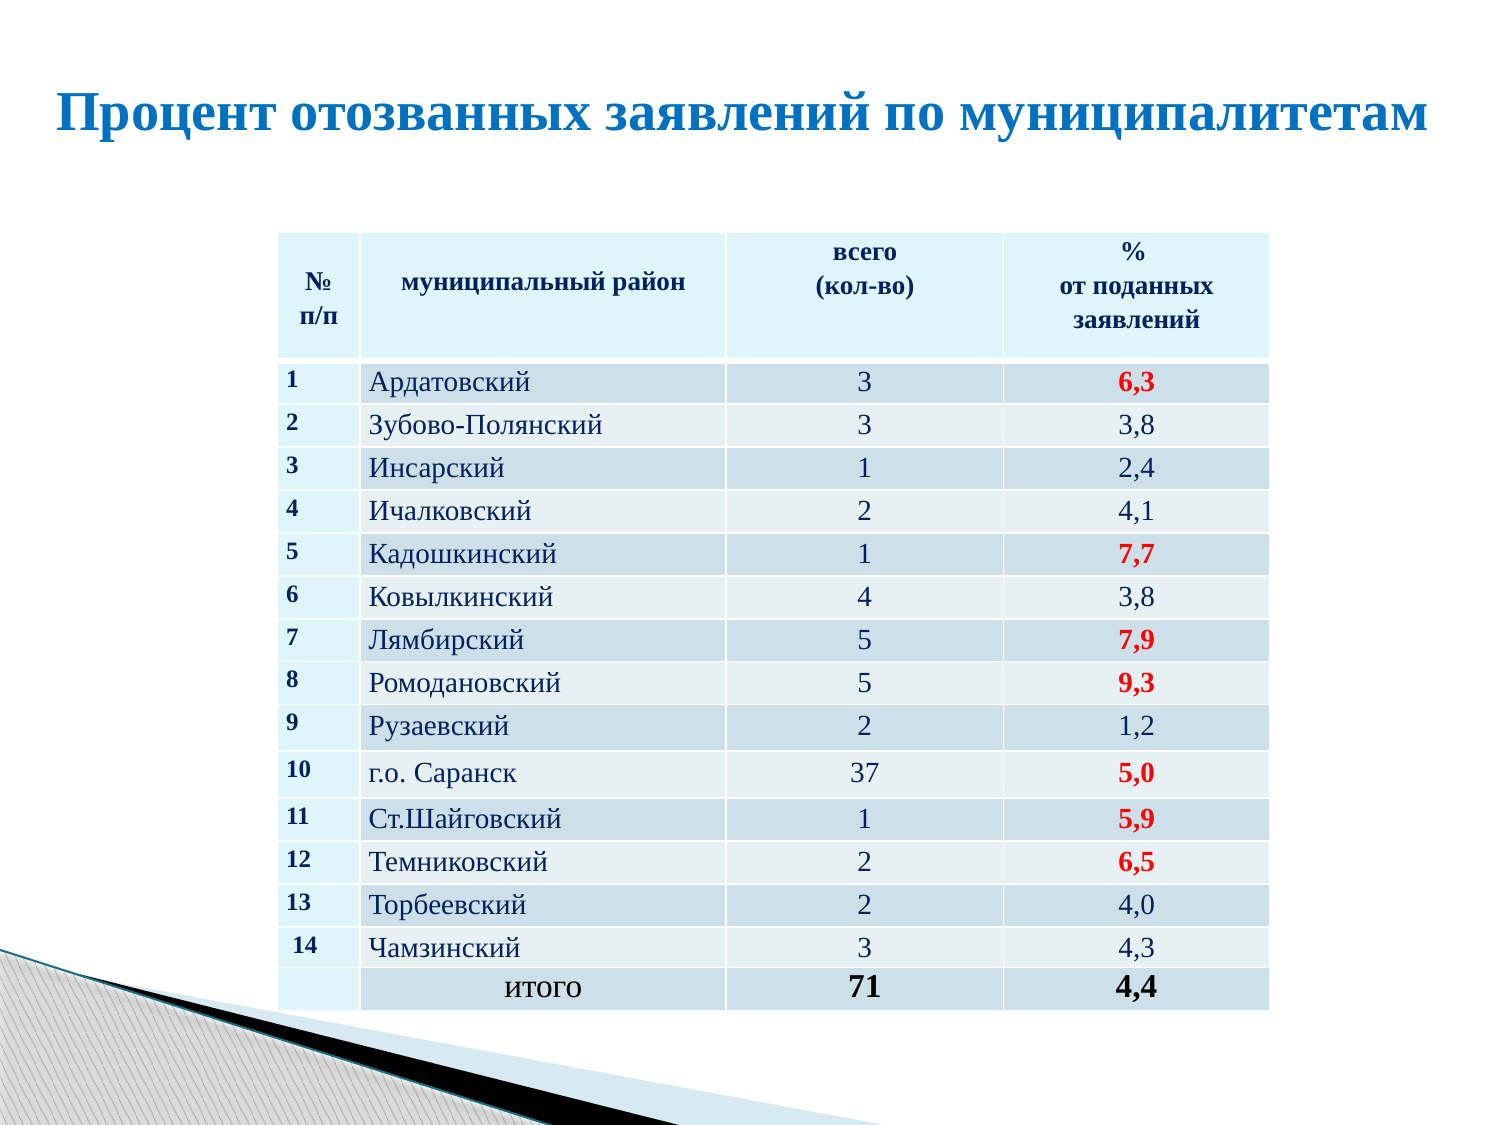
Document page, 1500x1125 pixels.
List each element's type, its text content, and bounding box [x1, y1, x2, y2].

table_cell Ромодановский [361, 662, 725, 704]
table_header % от поданных заявлений [1004, 233, 1269, 358]
table_cell 4,0 [1004, 885, 1269, 926]
table_cell Чамзинский [361, 928, 725, 967]
table_cell 1,2 [1004, 705, 1269, 750]
table_cell 9,3 [1004, 662, 1269, 704]
table_cell 13 [278, 885, 359, 926]
table_header № п/п [278, 233, 359, 358]
table_cell Ст.Шайговский [361, 799, 725, 840]
table_cell 3,8 [1004, 577, 1269, 618]
table_cell 1 [727, 799, 1003, 840]
table_cell 4 [727, 577, 1003, 618]
table_cell 7 [278, 620, 359, 661]
table_cell Инсарский [361, 448, 725, 489]
table_cell г.о. Саранск [361, 752, 725, 797]
table_cell 2 [727, 705, 1003, 750]
table_cell 4,4 [1004, 968, 1269, 1010]
table_cell 2 [727, 885, 1003, 926]
table_cell 5 [278, 534, 359, 575]
table_cell 71 [727, 968, 1003, 1010]
table_cell 2 [727, 842, 1003, 883]
table_cell 2 [278, 405, 359, 446]
table_cell 3 [727, 405, 1003, 446]
table_cell 14 [278, 928, 359, 967]
table_cell Торбеевский [361, 885, 725, 926]
table_cell 6,5 [1004, 842, 1269, 883]
table_cell 4,1 [1004, 491, 1269, 532]
table_cell [278, 968, 359, 1010]
table_cell 3,8 [1004, 405, 1269, 446]
table_cell итого [361, 968, 725, 1010]
table_cell 10 [278, 752, 359, 797]
table_cell 4,3 [1004, 928, 1269, 967]
title Процент отозванных заявлений по муниципалитетам [41, 7, 1459, 209]
table_cell 1 [278, 364, 359, 403]
table_cell 3 [727, 928, 1003, 967]
table_cell Ардатовский [361, 364, 725, 403]
table_cell 7,9 [1004, 620, 1269, 661]
table_cell 12 [278, 842, 359, 883]
table_cell 3 [278, 448, 359, 489]
table_cell 5,9 [1004, 799, 1269, 840]
table_cell 6,3 [1004, 364, 1269, 403]
table_cell 5,0 [1004, 752, 1269, 797]
table_header всего (кол-во) [727, 233, 1003, 358]
table_cell 5 [727, 662, 1003, 704]
table_cell Кадошкинский [361, 534, 725, 575]
table_cell 7,7 [1004, 534, 1269, 575]
table_cell 6 [278, 577, 359, 618]
table_cell 2,4 [1004, 448, 1269, 489]
table_cell Зубово-Полянский [361, 405, 725, 446]
table_cell Темниковский [361, 842, 725, 883]
table_cell 3 [727, 364, 1003, 403]
table_header муниципальный район [361, 233, 725, 358]
table_cell Рузаевский [361, 705, 725, 750]
table_cell 1 [727, 534, 1003, 575]
table_cell 11 [278, 799, 359, 840]
table_cell 8 [278, 662, 359, 704]
table_cell 1 [727, 448, 1003, 489]
table_cell Ковылкинский [361, 577, 725, 618]
table_cell 4 [278, 491, 359, 532]
table_cell Ичалковский [361, 491, 725, 532]
table_cell 2 [727, 491, 1003, 532]
table_cell 9 [278, 705, 359, 750]
table_cell Лямбирский [361, 620, 725, 661]
table_cell 37 [727, 752, 1003, 797]
table_cell 5 [727, 620, 1003, 661]
